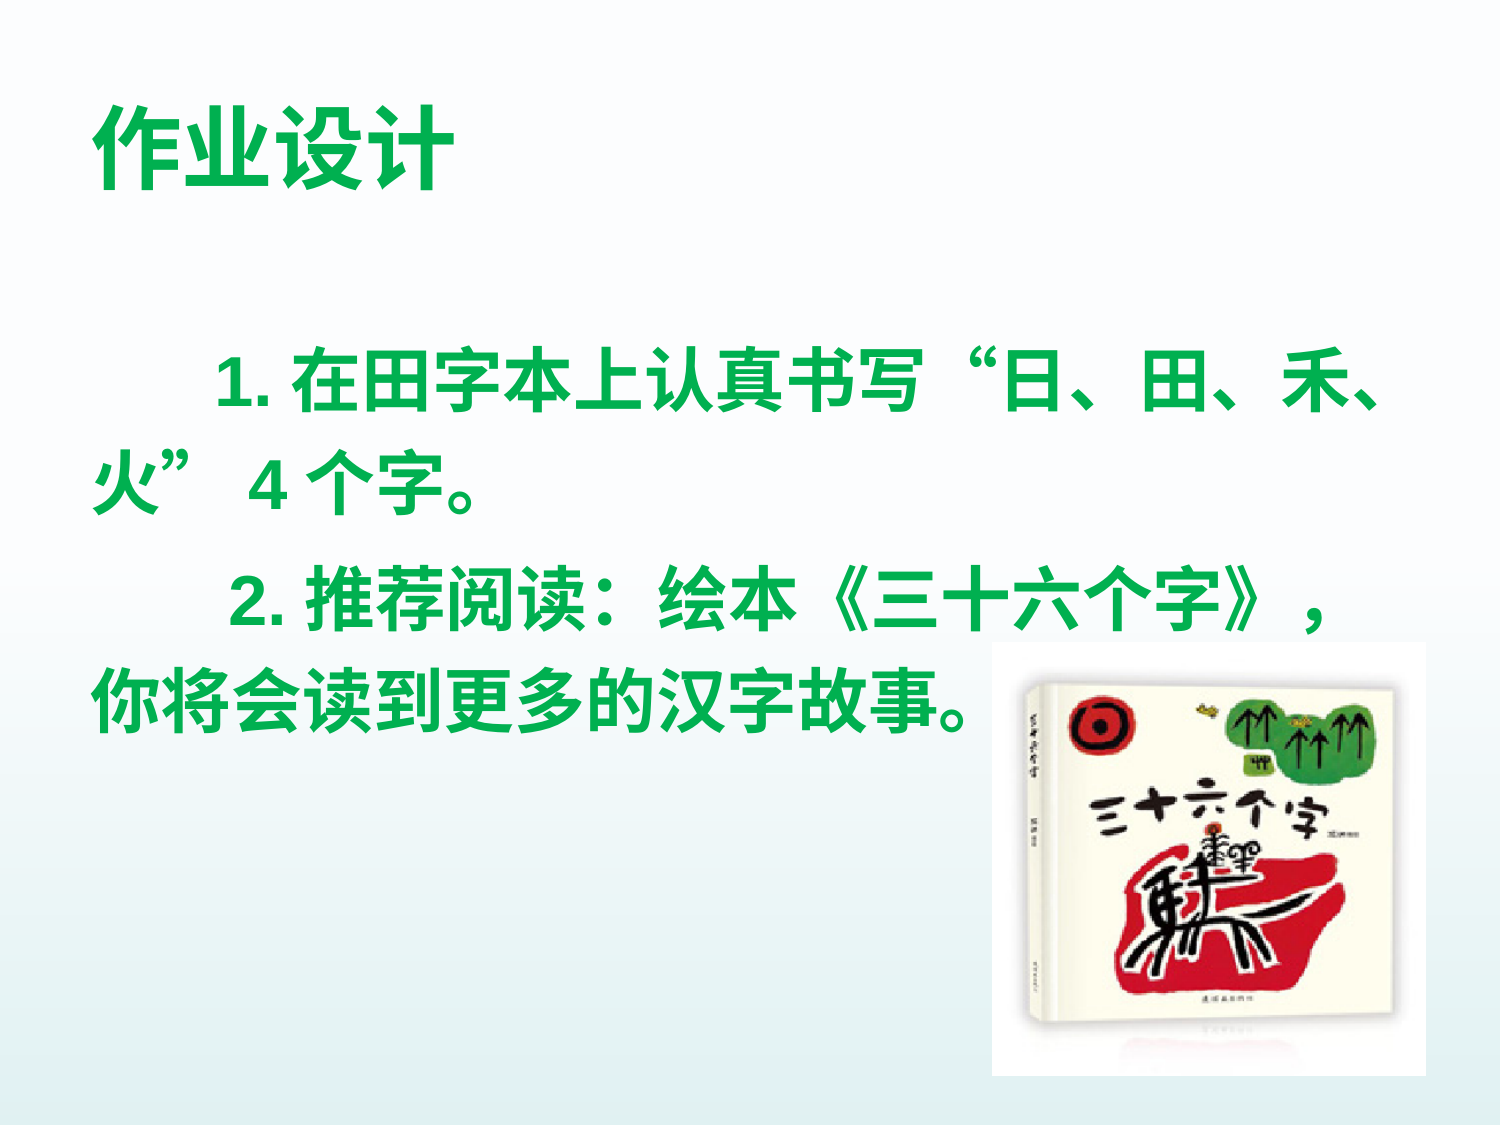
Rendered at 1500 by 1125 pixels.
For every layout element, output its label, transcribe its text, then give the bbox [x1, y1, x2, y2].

title 作业设计 [75, 81, 1425, 211]
picture [992, 642, 1426, 1076]
list 1.在田字本上认真书写“日、田、禾、火”4个字。 2.推荐阅读：绘本《三十六个字》，你将会读到更多的汉字故事。 [75, 306, 1438, 1049]
